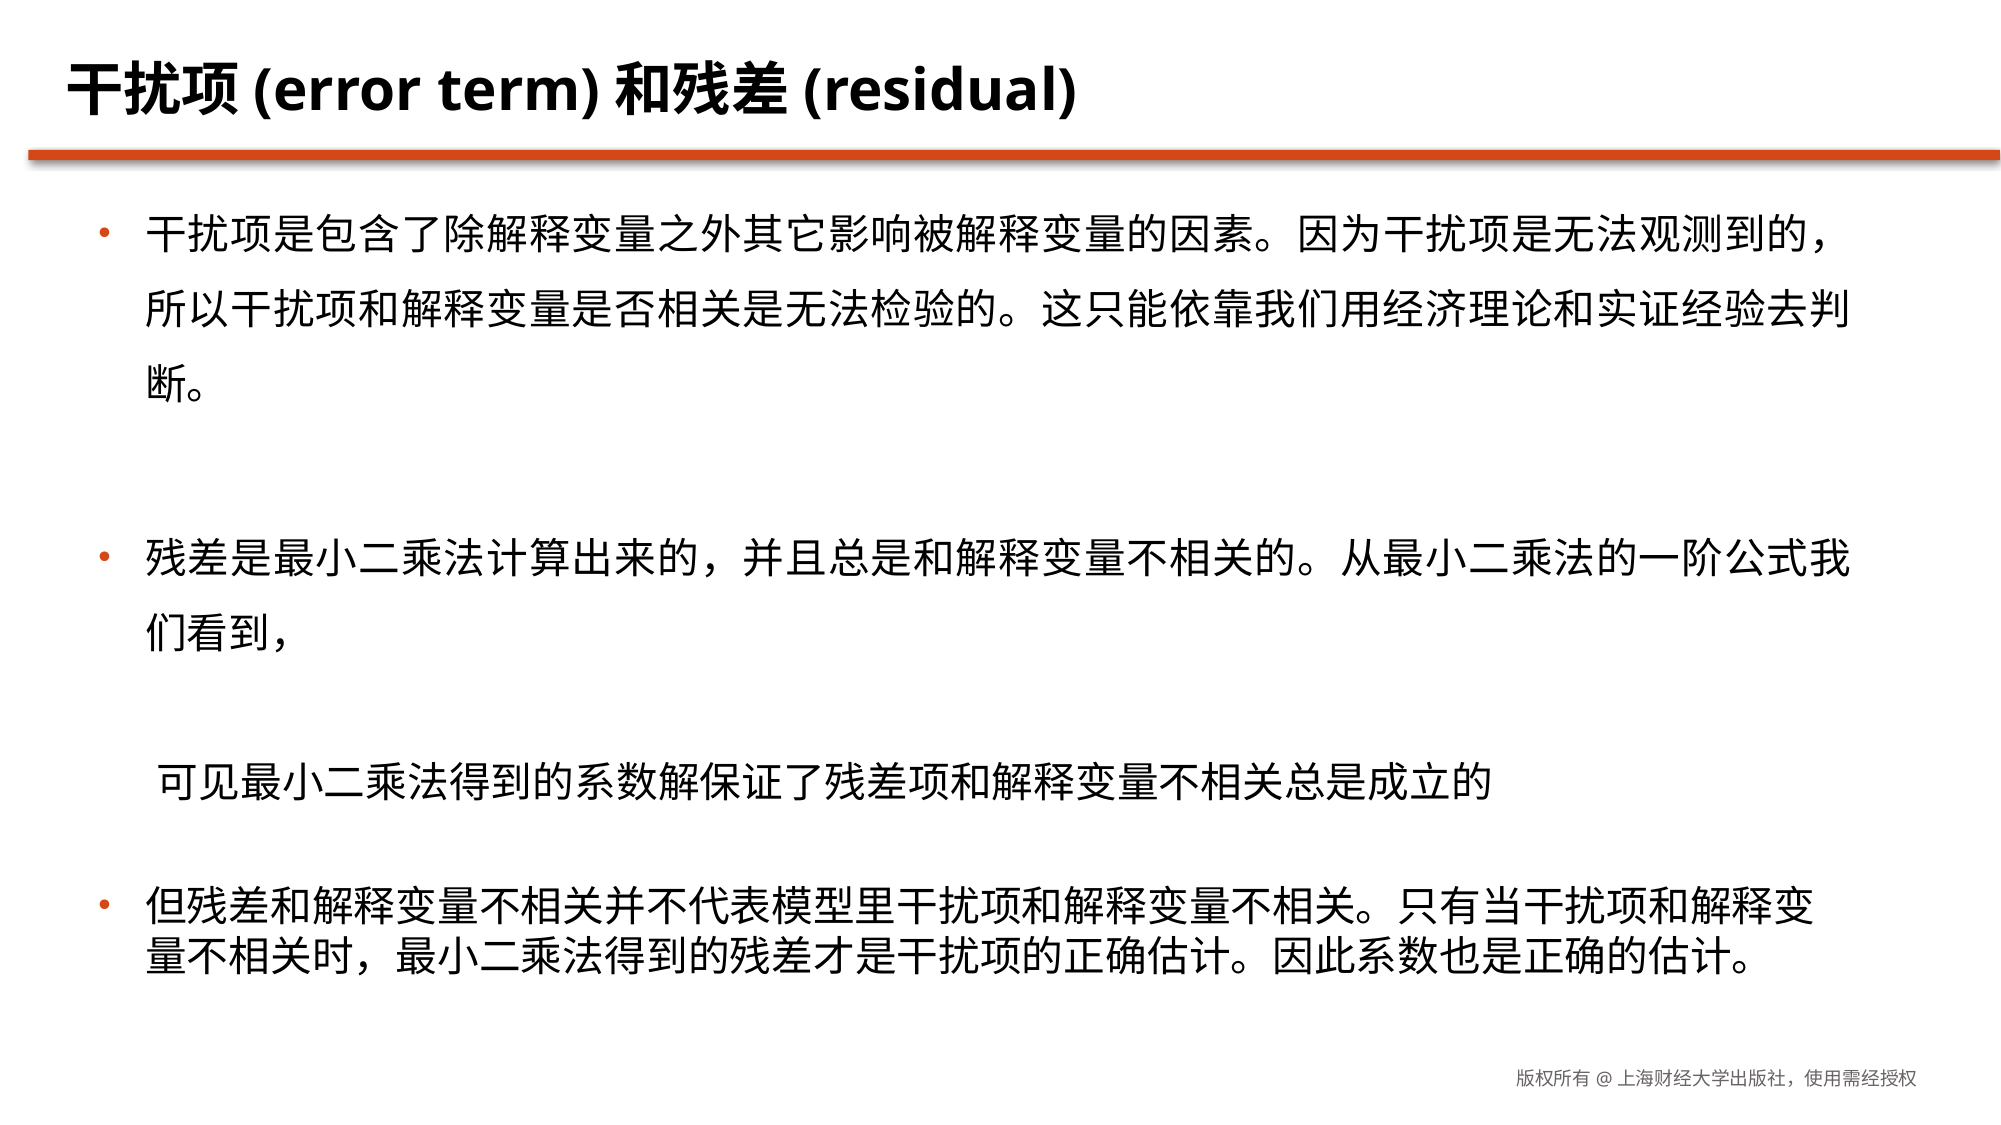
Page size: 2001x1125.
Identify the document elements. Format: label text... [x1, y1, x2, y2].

footer 版权所有@上海财经大学出版社，使用需经授权 [1483, 1046, 1950, 1109]
title 干扰项(error term)和残差(residual) [50, 50, 1825, 138]
